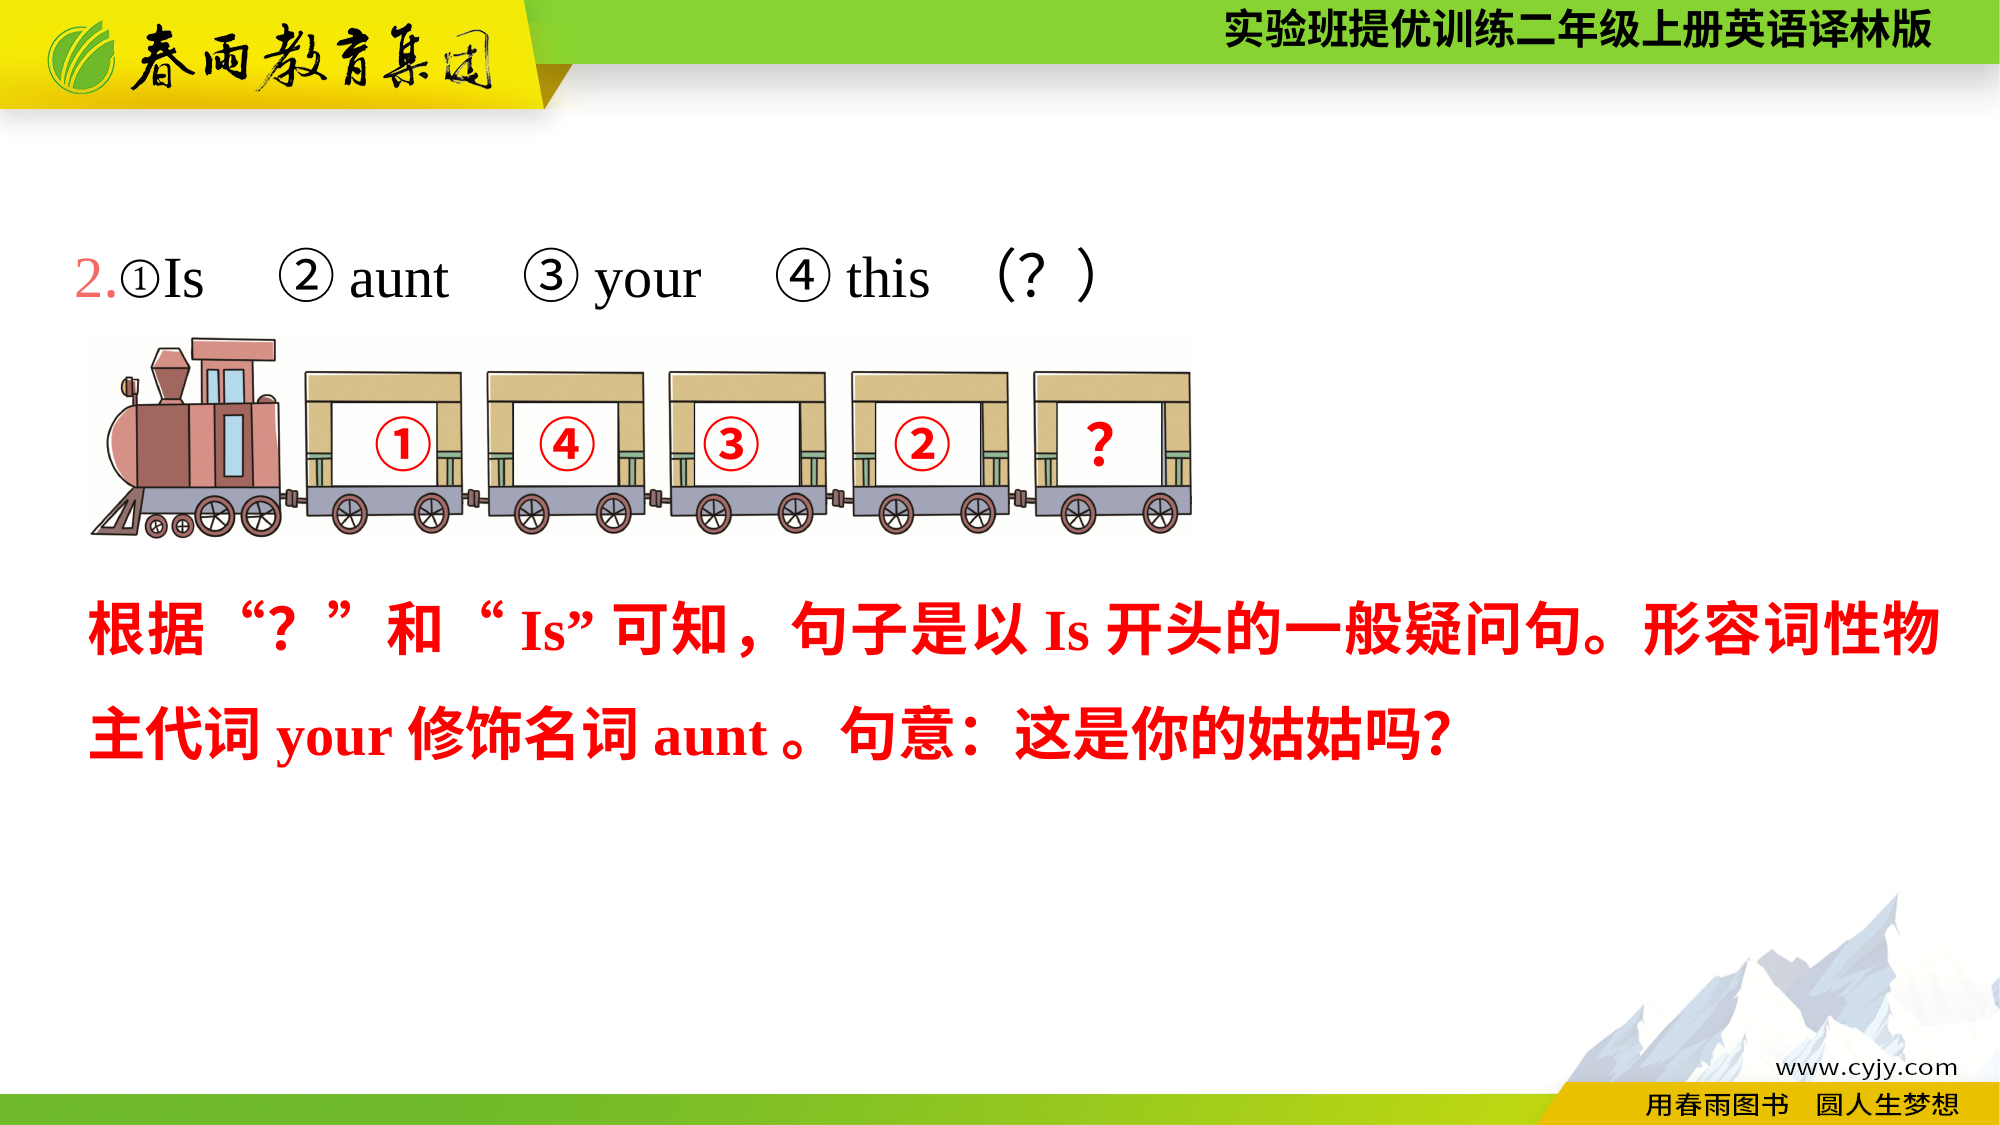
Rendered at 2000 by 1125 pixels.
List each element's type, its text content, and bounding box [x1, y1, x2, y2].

text_box 根据“？”和“Is”可知，句子是以Is开头的一般疑问句。形容词性物主代词your修饰名词aunt。句意：这是你的姑姑吗？ [72, 549, 1957, 775]
picture [0, 0, 2000, 1125]
list 2.①Is ②aunt ③your ④this （？） [59, 196, 1944, 305]
